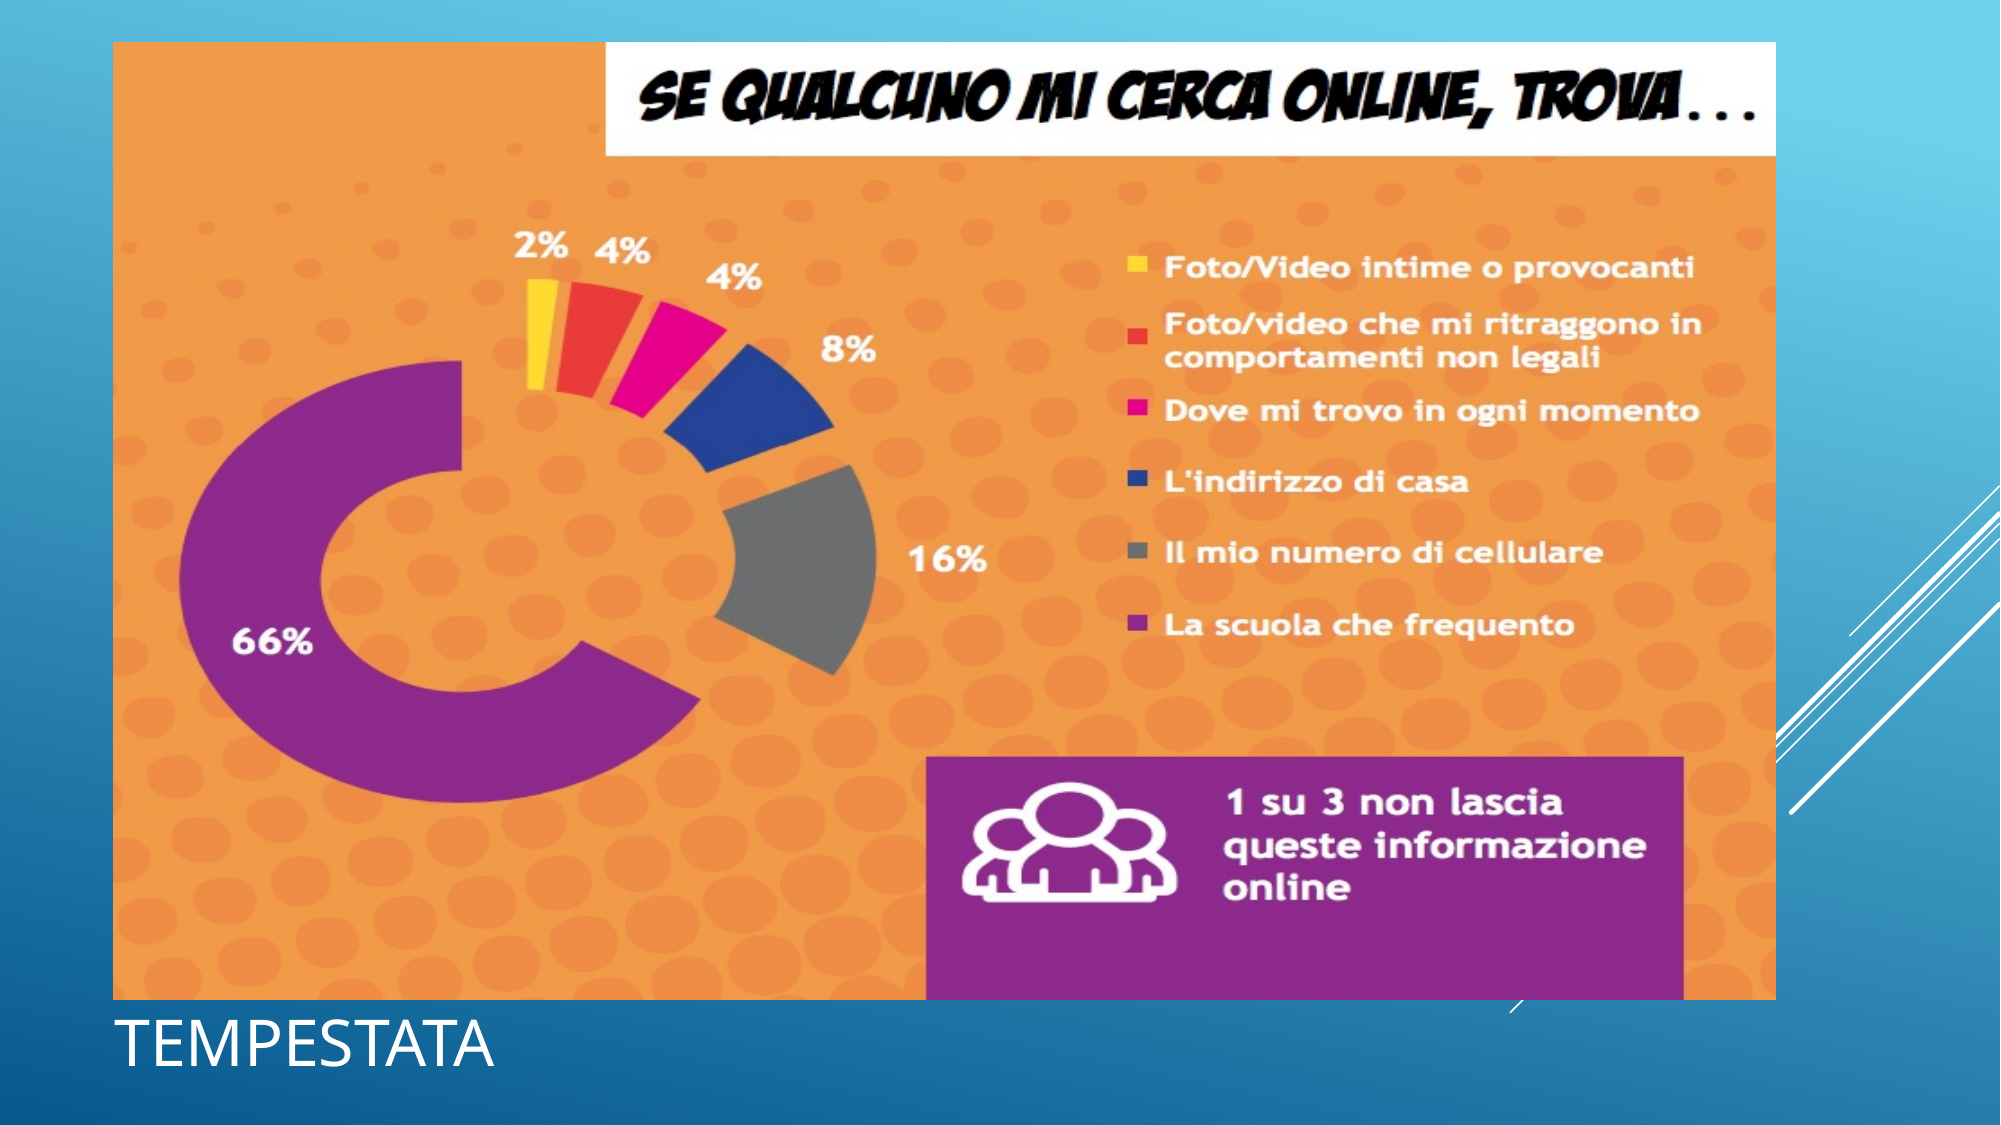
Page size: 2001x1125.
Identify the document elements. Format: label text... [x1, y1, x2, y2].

title tempestata [99, 839, 1530, 1087]
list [113, 42, 1776, 1000]
